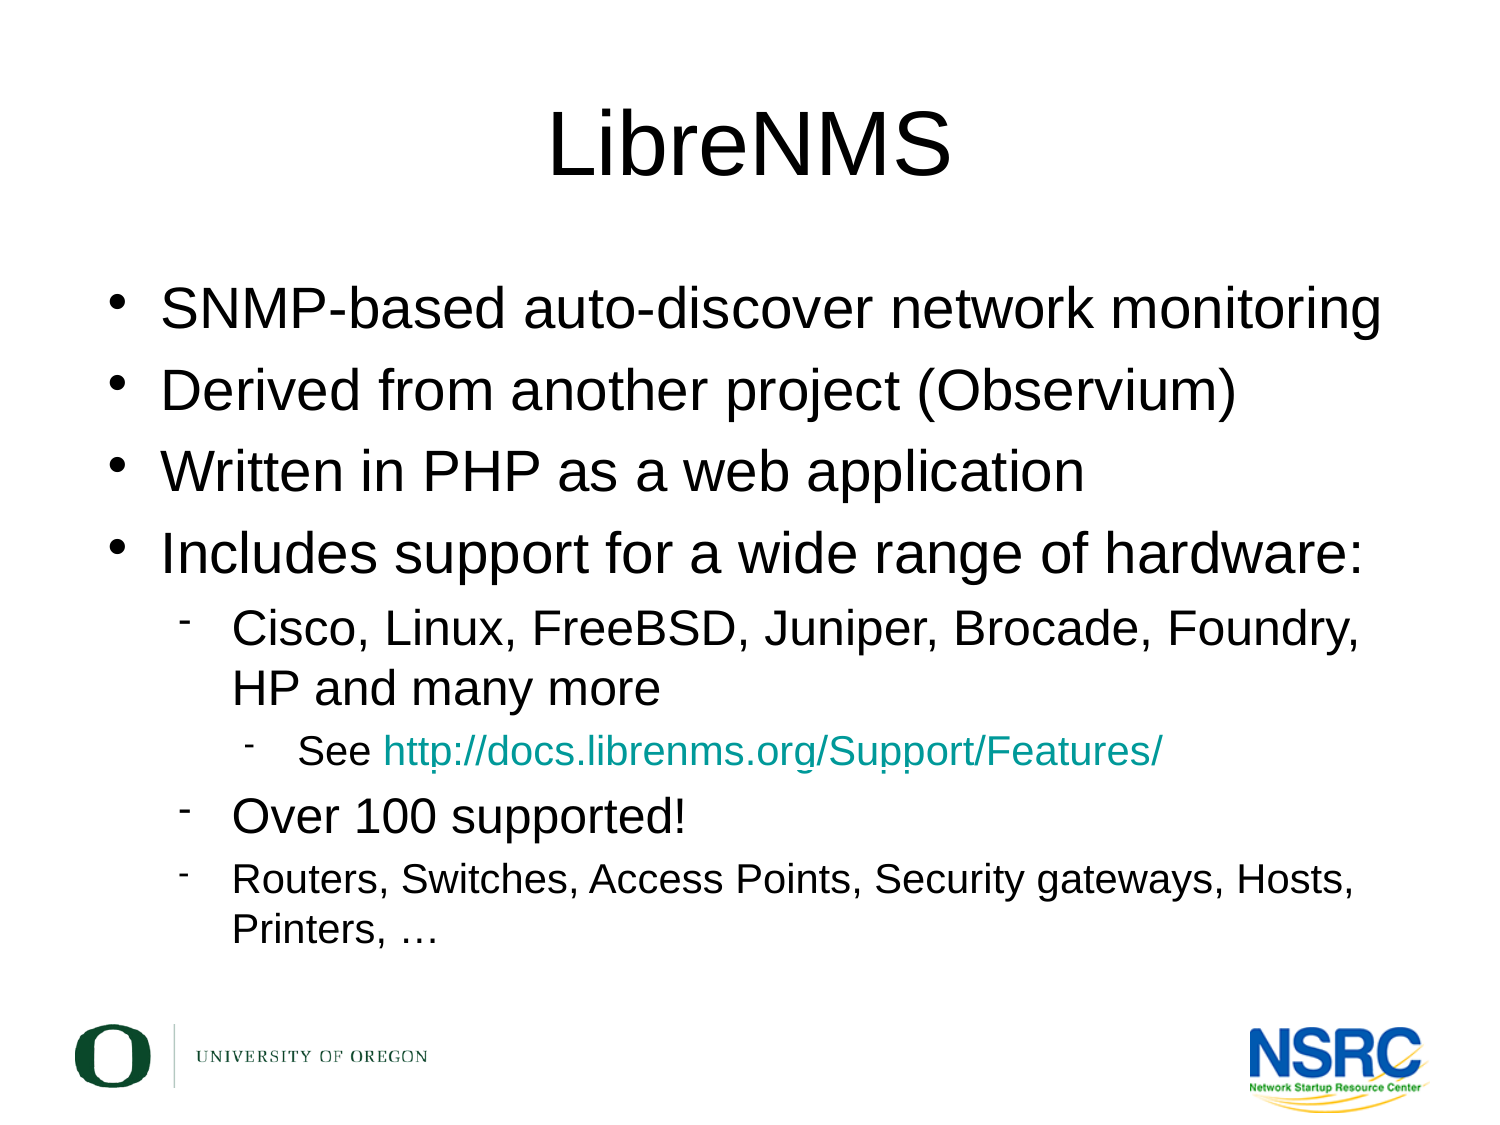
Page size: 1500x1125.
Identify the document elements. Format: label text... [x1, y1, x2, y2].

picture [1250, 1027, 1430, 1113]
picture [75, 1024, 427, 1088]
list SNMP-based auto-discover network monitoring Derived from another project (Observium) Written in PHP as a web application Includes support for a wide range of hardware: Cisco, Linux, FreeBSD, Juniper, Brocade, Foundry, HP and many more See http://docs.librenms.org/Support/Features/ Over 100 supported! Routers, Switches, Access Points, Security gateways, Hosts, Printers, … [75, 262, 1425, 1005]
title LibreNMS [75, 45, 1425, 233]
